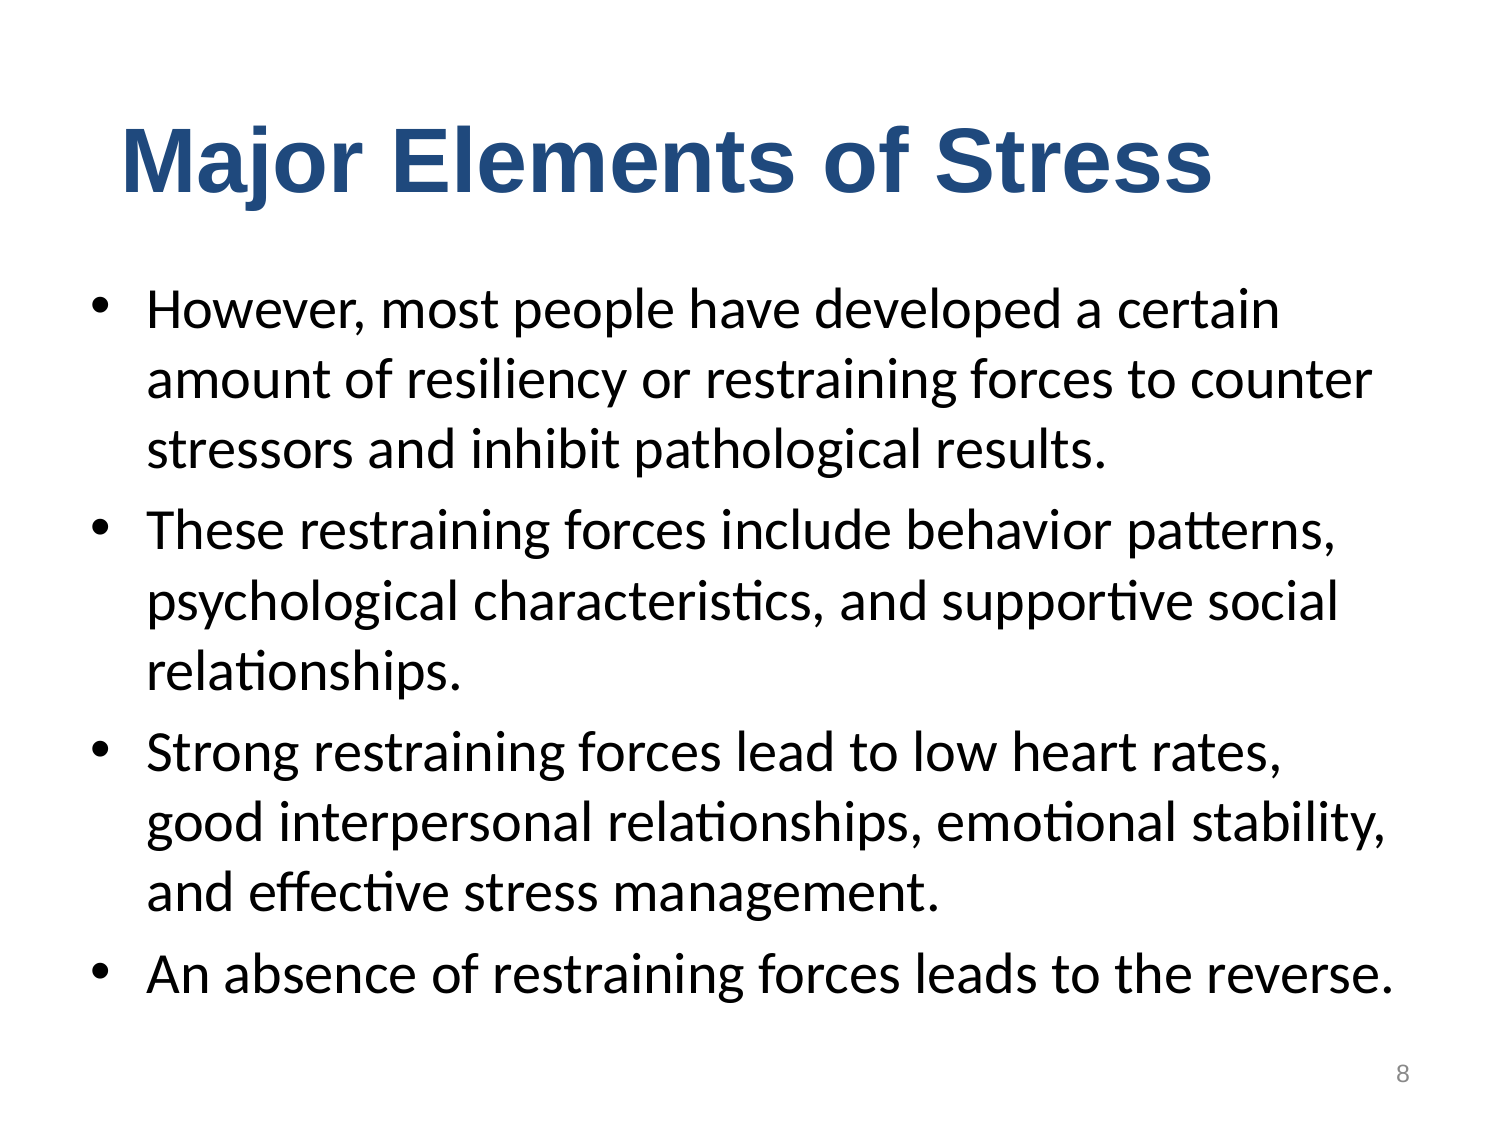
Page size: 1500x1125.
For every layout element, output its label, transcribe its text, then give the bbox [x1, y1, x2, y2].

slide_number 8 [1074, 1042, 1425, 1103]
list However, most people have developed a certain amount of resiliency or restraining forces to counter stressors and inhibit pathological results. These restraining forces include behavior patterns, psychological characteristics, and supportive social relationships. Strong restraining forces lead to low heart rates, good interpersonal relationships, emotional stability, and effective stress management. An absence of restraining forces leads to the reverse. [75, 262, 1425, 1005]
text_box Major Elements of Stress [105, 93, 1325, 219]
